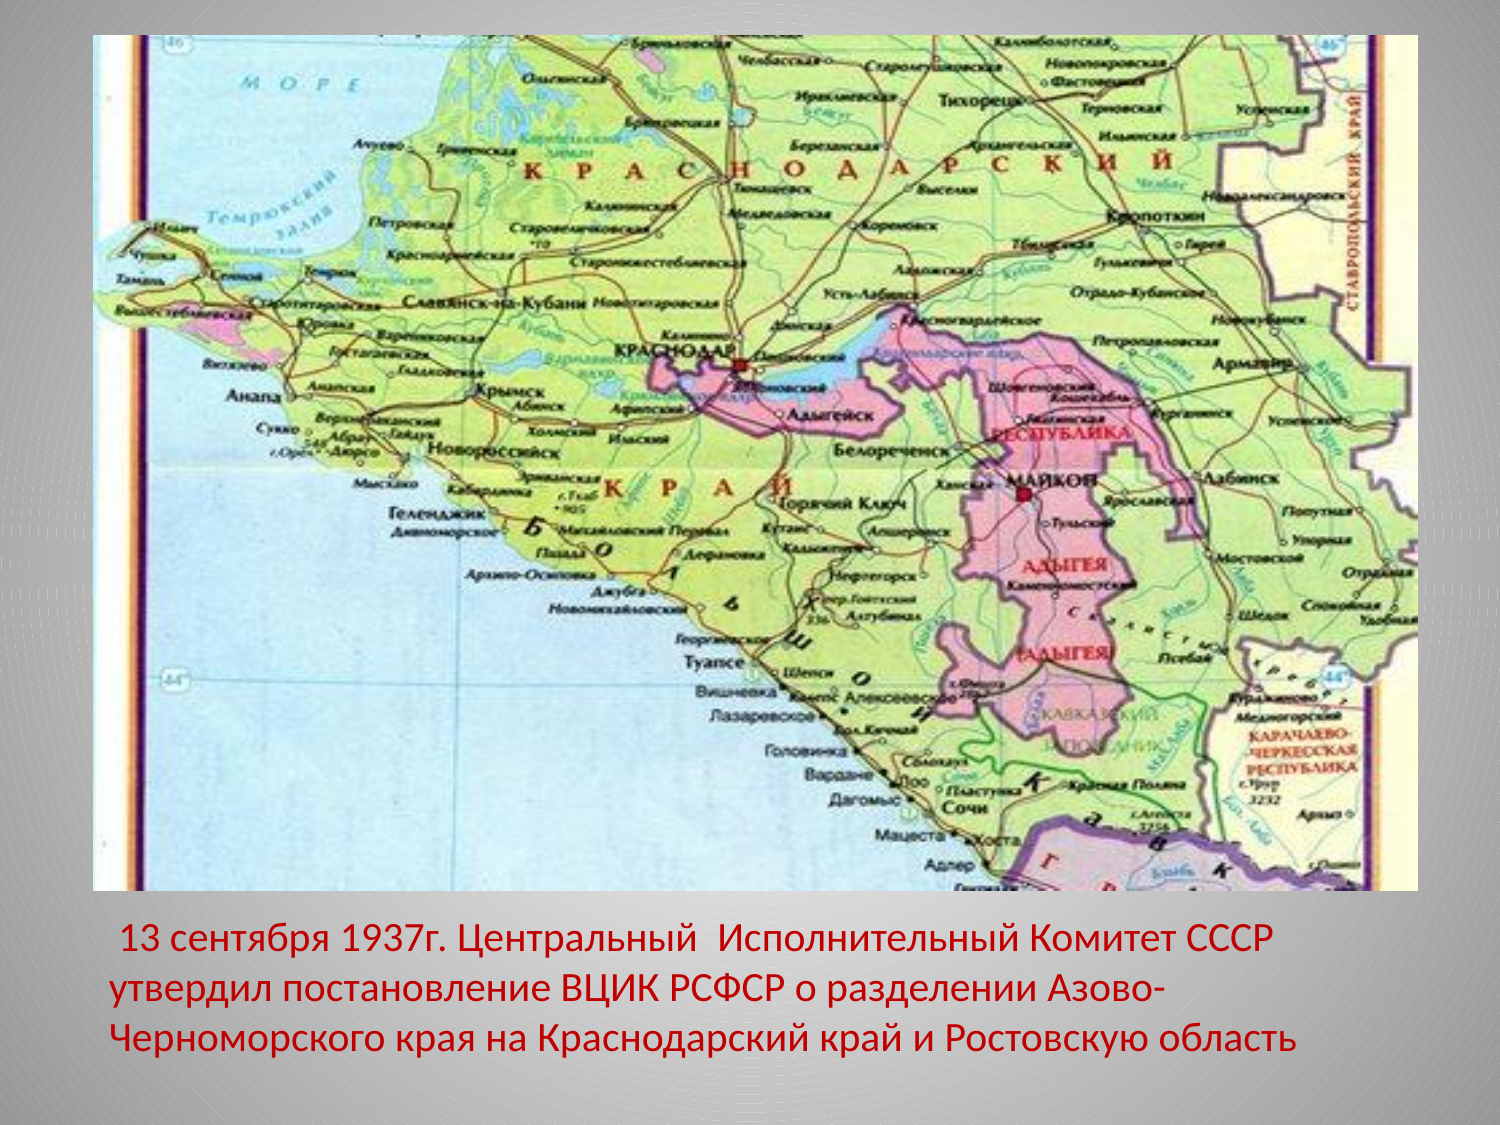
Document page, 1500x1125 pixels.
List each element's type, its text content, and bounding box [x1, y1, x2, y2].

list 13 сентября 1937г. Центральный Исполнительный Комитет СССР утвердил постановление ВЦИК РСФСР о разделении Азово-Черноморского края на Краснодарский край и Ростовскую область [93, 902, 1418, 1090]
picture [93, 34, 1419, 891]
